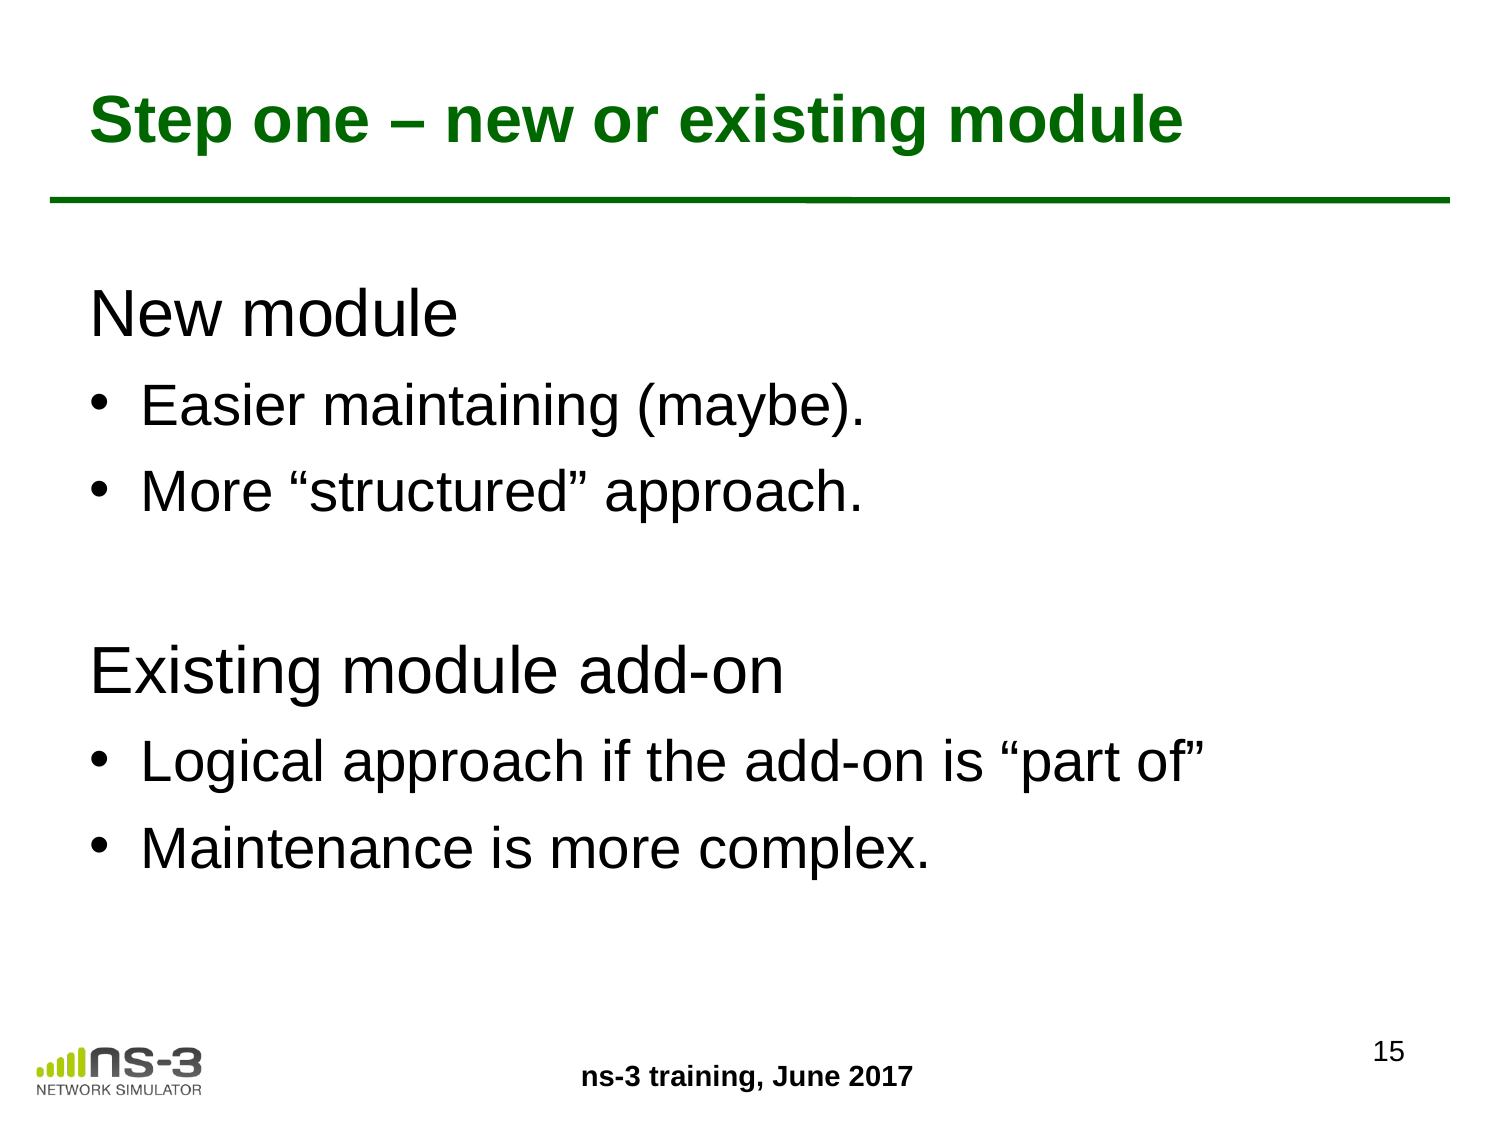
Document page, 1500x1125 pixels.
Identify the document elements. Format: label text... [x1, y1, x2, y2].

slide_number 15 [1074, 1024, 1421, 1101]
title Step one – new or existing module [74, 28, 1426, 205]
picture [24, 1017, 213, 1125]
list New module Easier maintaining (maybe). More “structured” approach. Existing module add-on Logical approach if the add-on is “part of” Maintenance is more complex. [74, 262, 1426, 1001]
footer ns-3 training, June 2017 [512, 1049, 983, 1125]
